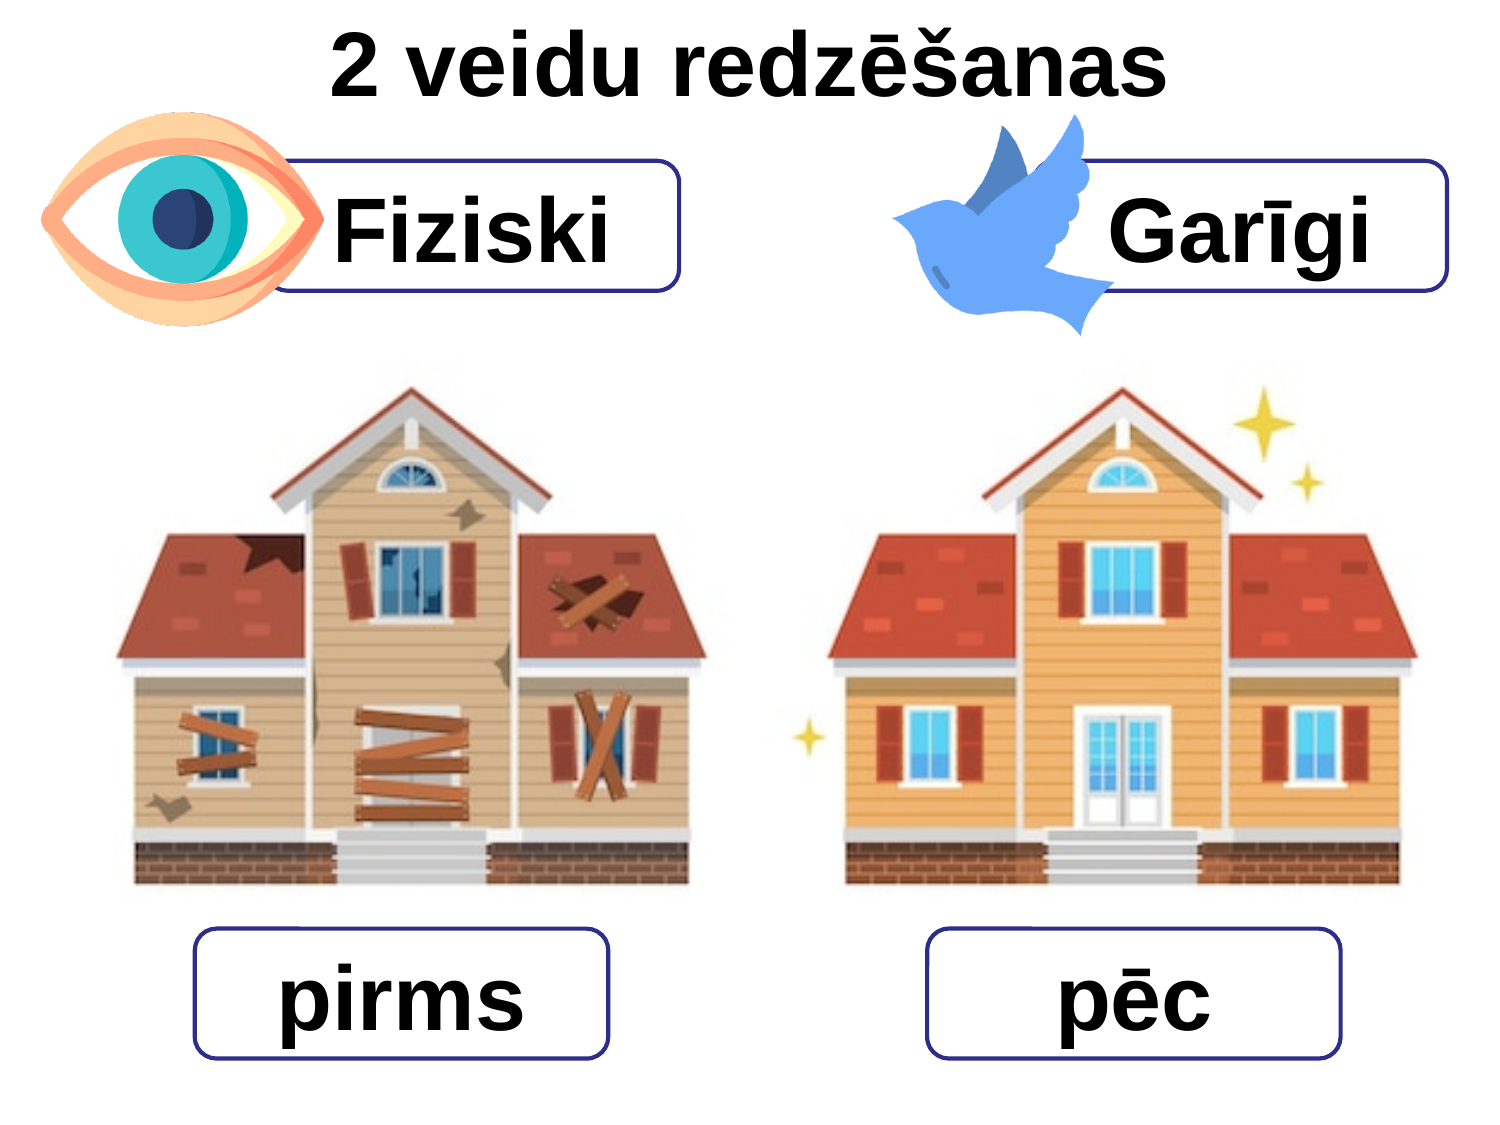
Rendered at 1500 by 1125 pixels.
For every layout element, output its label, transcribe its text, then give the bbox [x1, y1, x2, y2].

picture [0, 77, 1500, 1052]
title 2 veidu redzēšanas [0, 0, 1500, 149]
text_box Fiziski [329, 158, 682, 206]
text_box Garīgi [1131, 158, 1450, 206]
